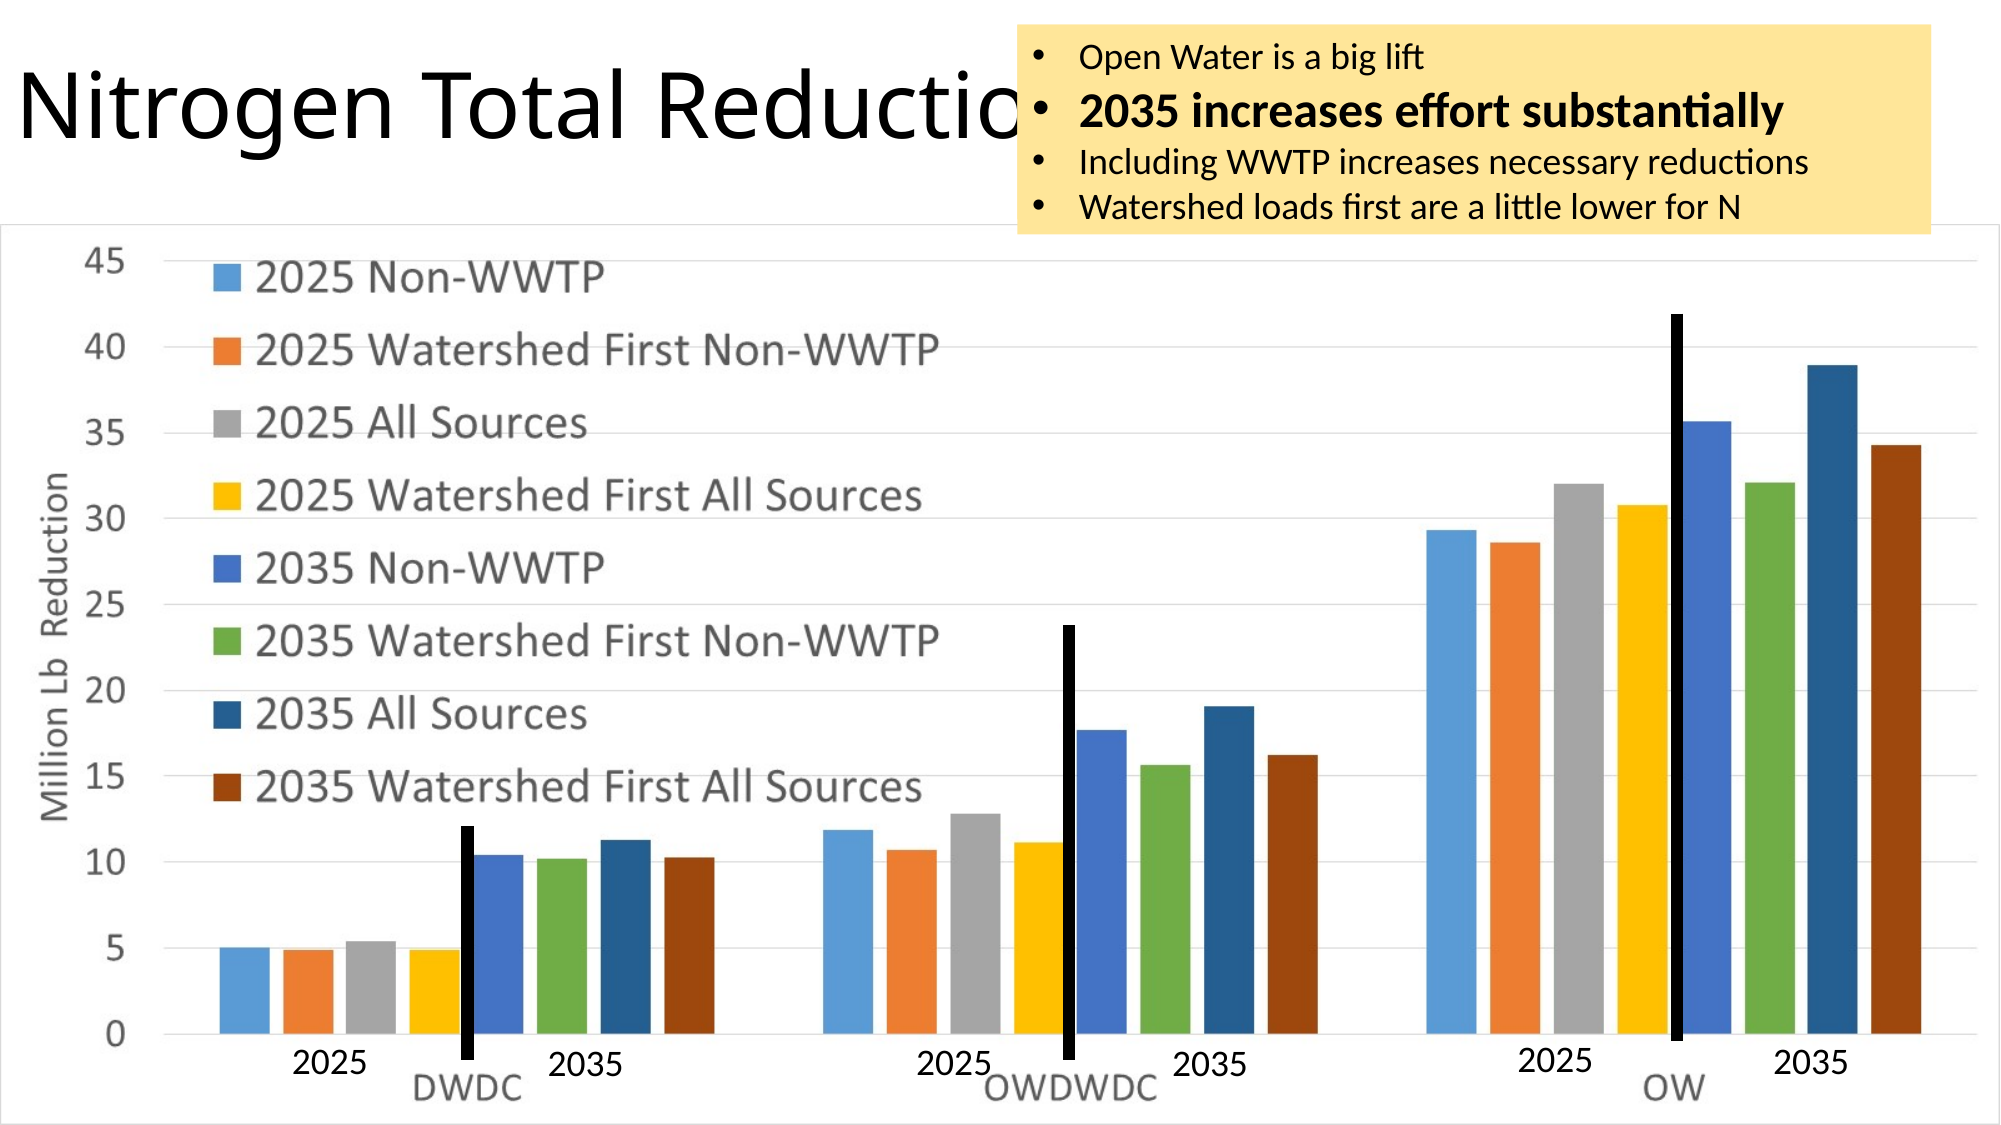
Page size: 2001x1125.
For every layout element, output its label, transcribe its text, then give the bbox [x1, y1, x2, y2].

picture [0, 224, 2000, 1125]
title Nitrogen Total Reductions [0, 0, 1725, 218]
text_box Open Water is a big lift 2035 increases effort substantially Including WWTP increases necessary reductions Watershed loads first are a little lower for N [1017, 24, 1932, 224]
